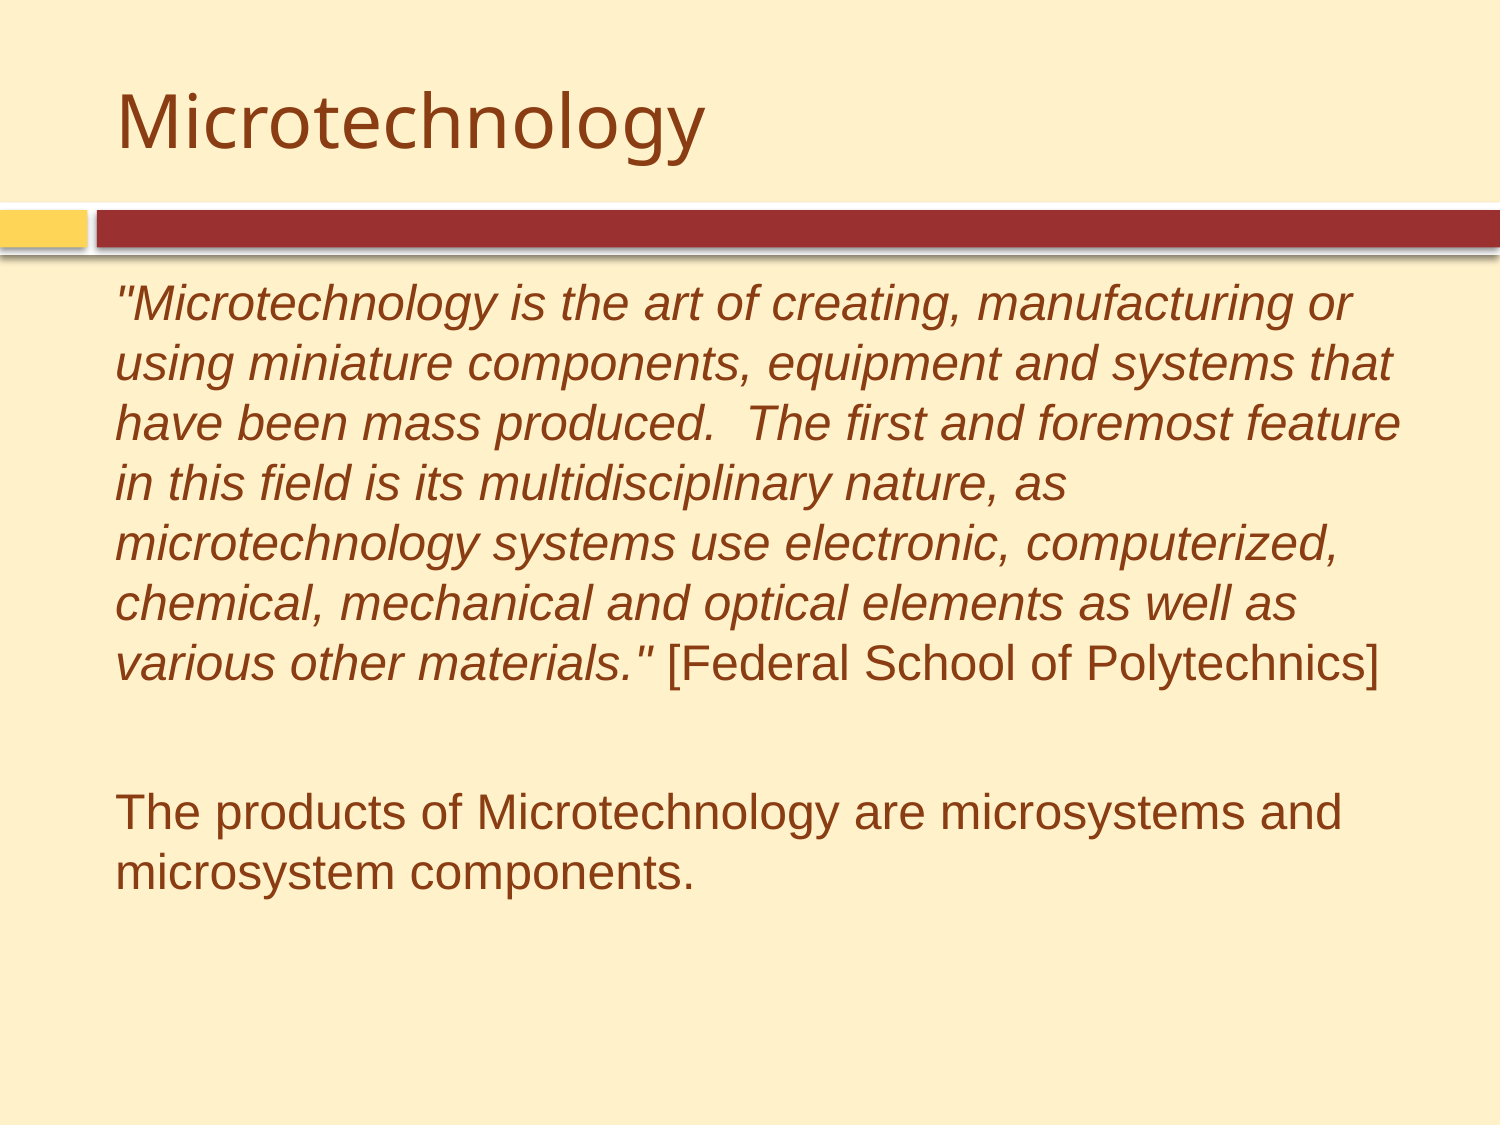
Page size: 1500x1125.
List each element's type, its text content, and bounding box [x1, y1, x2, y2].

list "Microtechnology is the art of creating, manufacturing or using miniature components, equipment and systems that have been mass produced. The first and foremost feature in this field is its multidisciplinary nature, as microtechnology systems use electronic, computerized, chemical, mechanical and optical elements as well as various other materials." [Federal School of Polytechnics] The products of Microtechnology are microsystems and microsystem components. [100, 262, 1438, 1000]
title Microtechnology [100, 37, 1438, 200]
